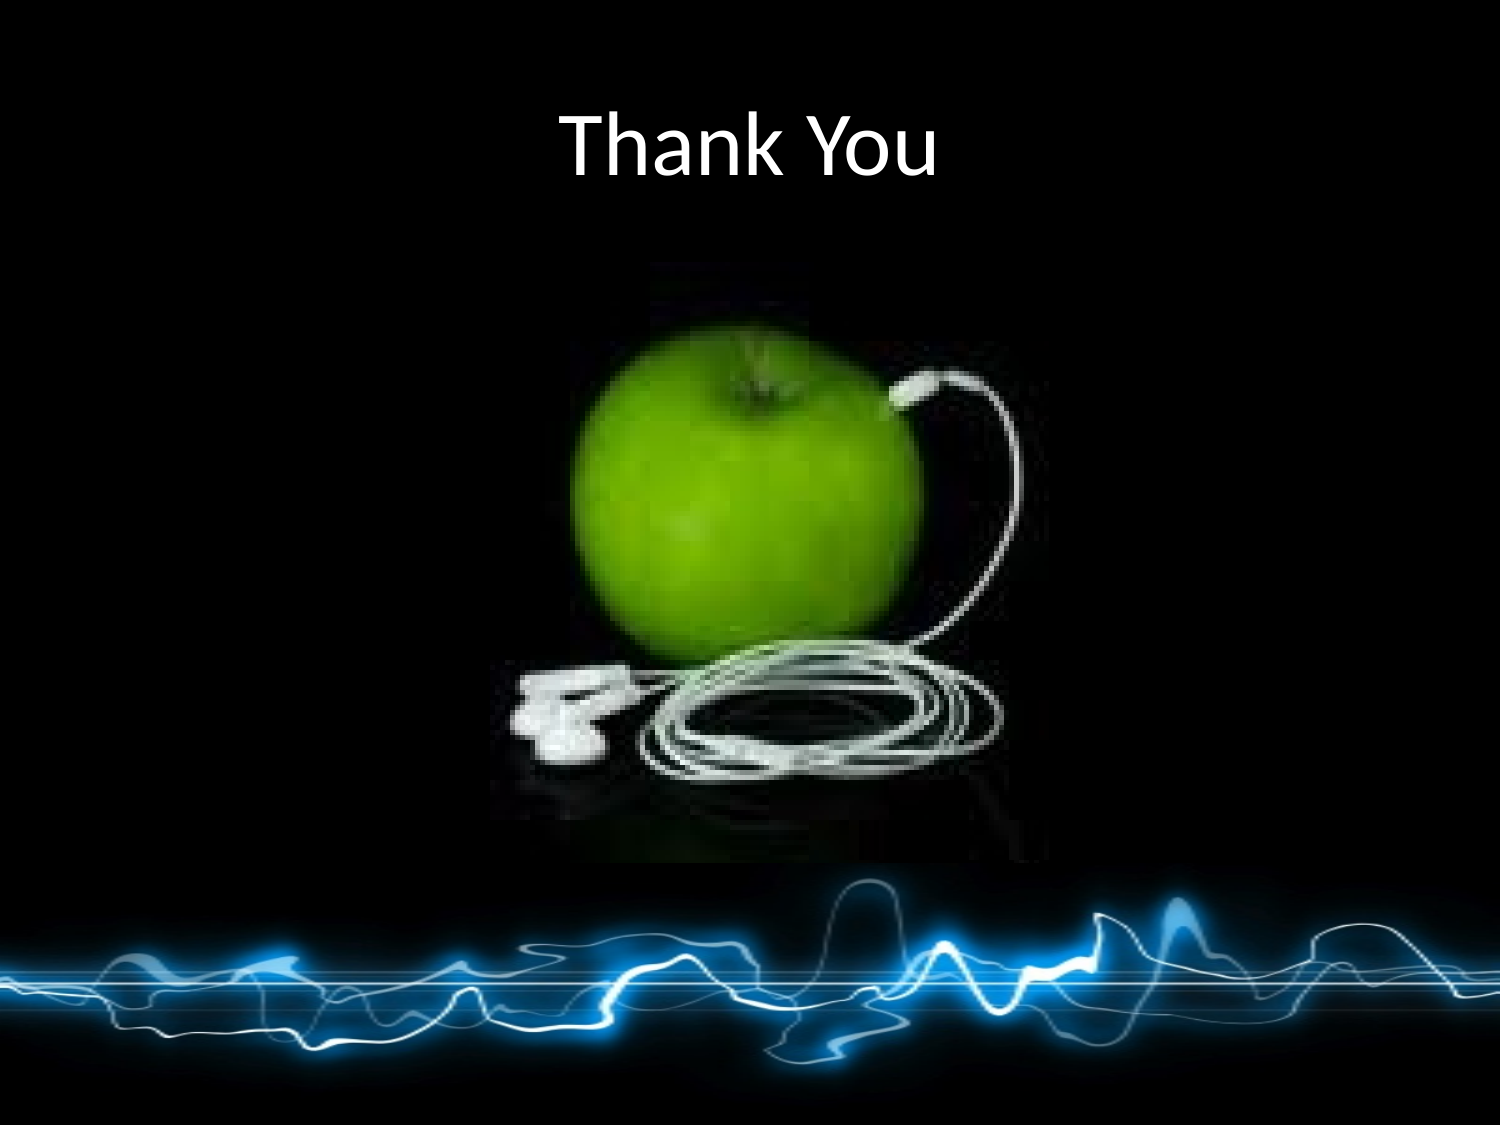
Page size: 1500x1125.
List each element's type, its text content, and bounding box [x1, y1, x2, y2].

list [74, 262, 1426, 862]
picture [0, 863, 1500, 1125]
title Thank You [75, 45, 1425, 233]
